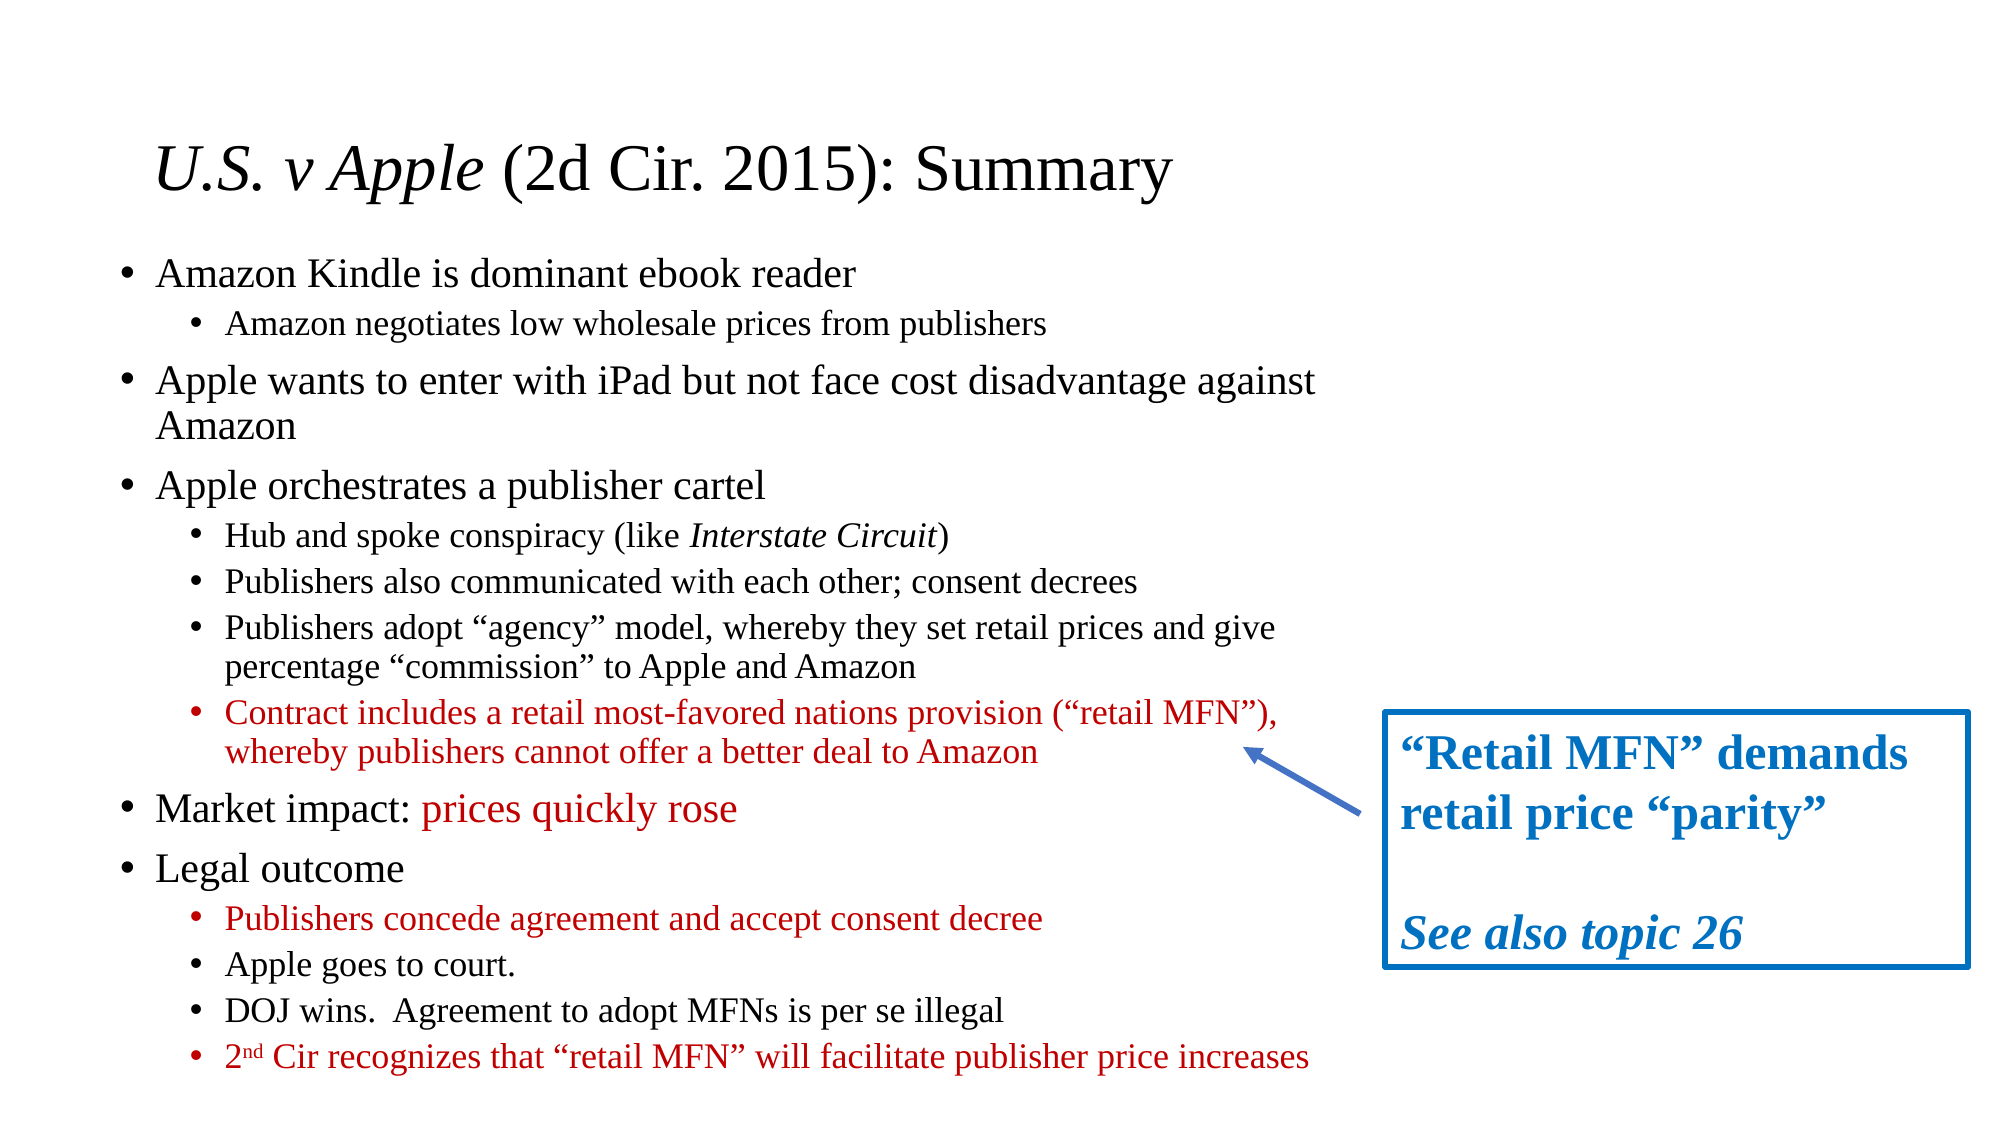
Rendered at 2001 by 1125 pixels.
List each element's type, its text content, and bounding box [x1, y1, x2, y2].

text_box “Retail MFN” demands retail price “parity” See also topic 26 [1385, 712, 1969, 967]
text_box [1242, 746, 1361, 814]
title U.S. v Apple (2d Cir. 2015): Summary [137, 59, 1863, 278]
list Amazon Kindle is dominant ebook reader Amazon negotiates low wholesale prices from publishers Apple wants to enter with iPad but not face cost disadvantage against Amazon Apple orchestrates a publisher cartel Hub and spoke conspiracy (like Interstate Circuit) Publishers also communicated with each other; consent decrees Publishers adopt “agency” model, whereby they set retail prices and give percentage “commission” to Apple and Amazon Contract includes a retail most-favored nations provision (“retail MFN”), whereby publishers cannot offer a better deal to Amazon Market impact: prices quickly rose Legal outcome Publishers concede agreement and accept consent decree Apple goes to court. DOJ wins. Agreement to adopt MFNs is per se illegal 2nd Cir recognizes that “retail MFN” will facilitate publisher price increases [105, 244, 1335, 1098]
